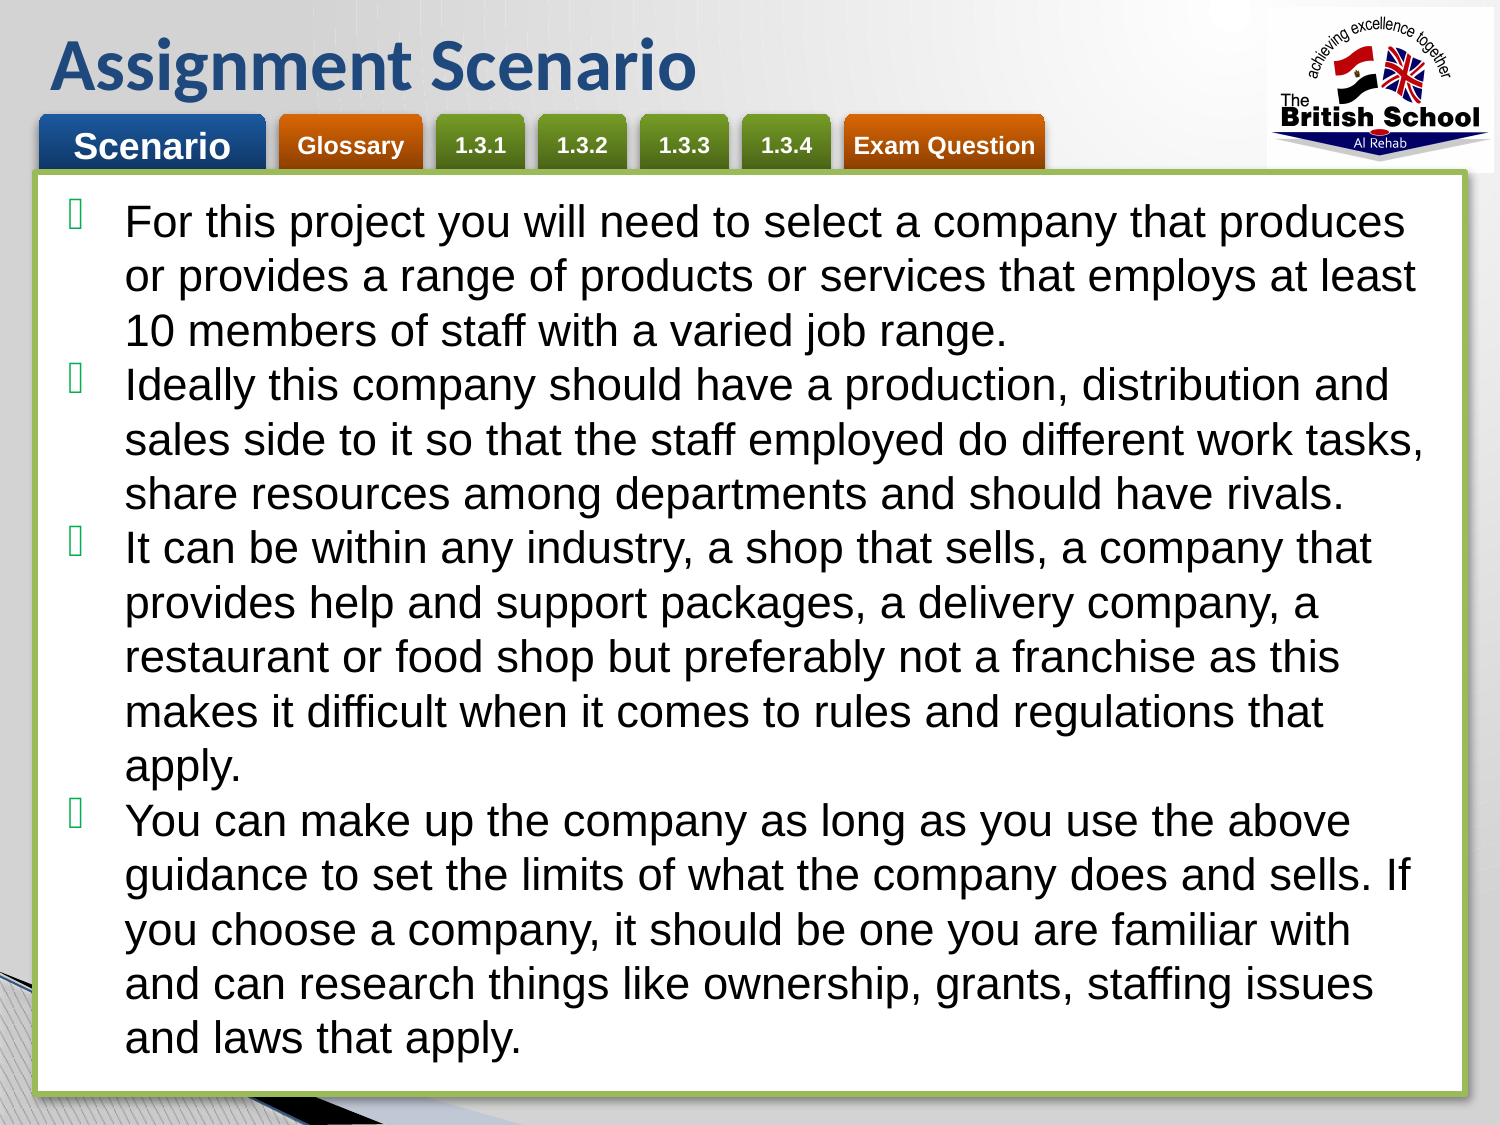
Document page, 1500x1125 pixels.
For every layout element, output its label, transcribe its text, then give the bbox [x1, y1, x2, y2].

text_box For this project you will need to select a company that produces or provides a range of products or services that employs at least 10 members of staff with a varied job range. Ideally this company should have a production, distribution and sales side to it so that the staff employed do different work tasks, share resources among departments and should have rivals. It can be within any industry, a shop that sells, a company that provides help and support packages, a delivery company, a restaurant or food shop but preferably not a franchise as this makes it difficult when it comes to rules and regulations that apply. You can make up the company as long as you use the above guidance to set the limits of what the company does and sells. If you choose a company, it should be one you are familiar with and can research things like ownership, grants, staffing issues and laws that apply. [53, 184, 1447, 1071]
title Assignment Scenario [35, 0, 1247, 122]
picture [1267, 7, 1495, 173]
picture [281, 1114, 303, 1125]
